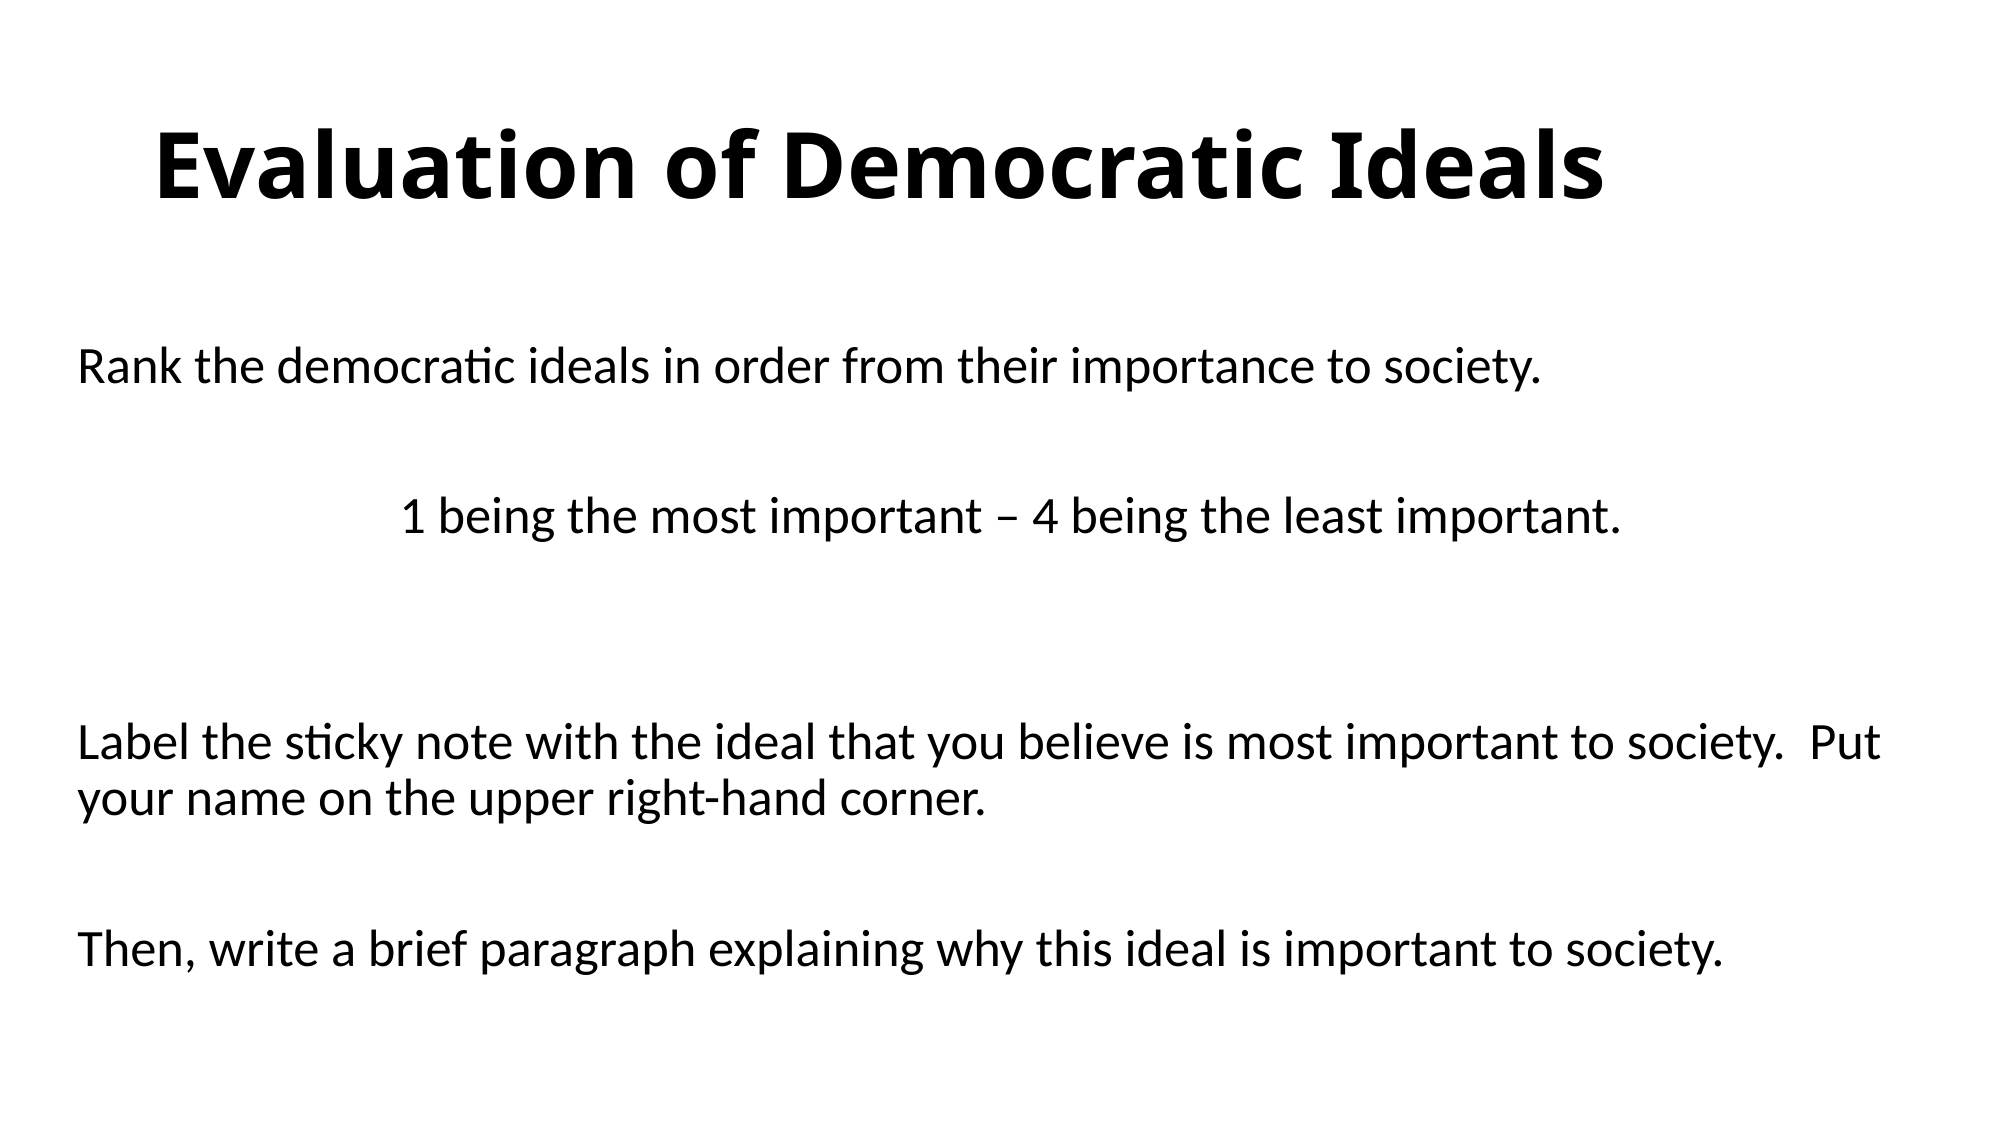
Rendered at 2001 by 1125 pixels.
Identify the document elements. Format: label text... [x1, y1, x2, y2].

list Rank the democratic ideals in order from their importance to society. 1 being the most important – 4 being the least important. Label the sticky note with the ideal that you believe is most important to society. Put your name on the upper right-hand corner. Then, write a brief paragraph explaining why this ideal is important to society. [62, 330, 1961, 990]
title Evaluation of Democratic Ideals [137, 59, 1863, 278]
